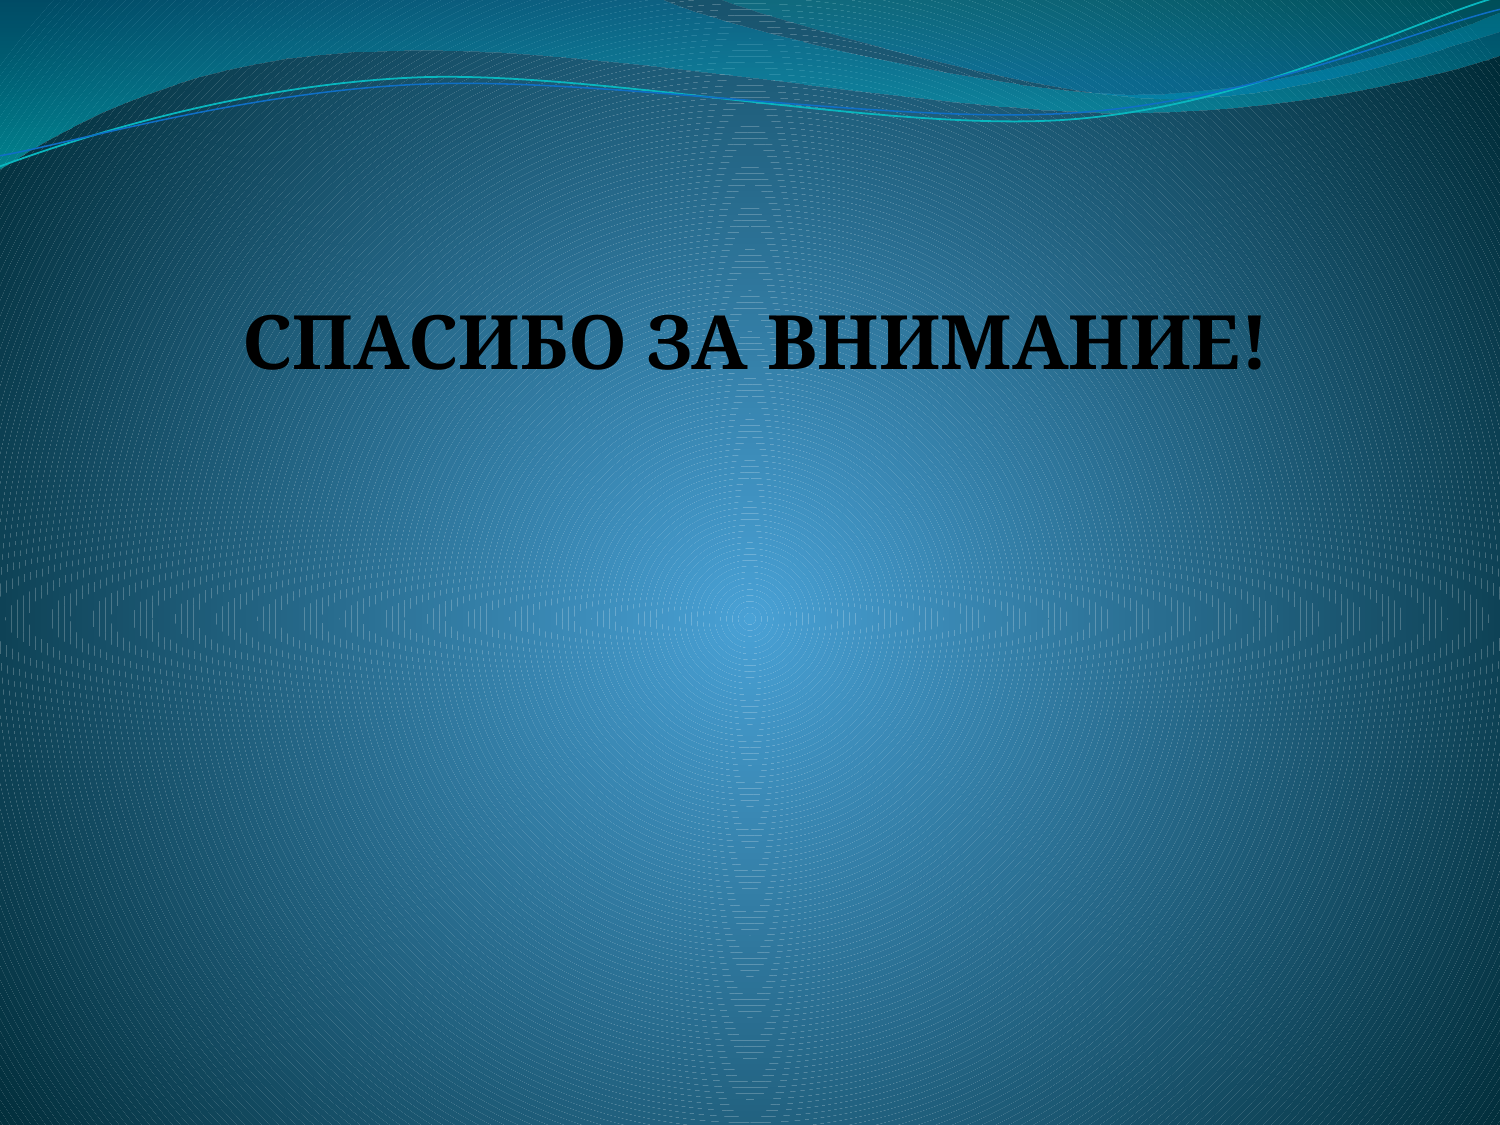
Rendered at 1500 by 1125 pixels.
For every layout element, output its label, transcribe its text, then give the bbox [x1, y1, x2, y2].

text_box СПАСИБО ЗА ВНИМАНИЕ! [87, 287, 1425, 393]
